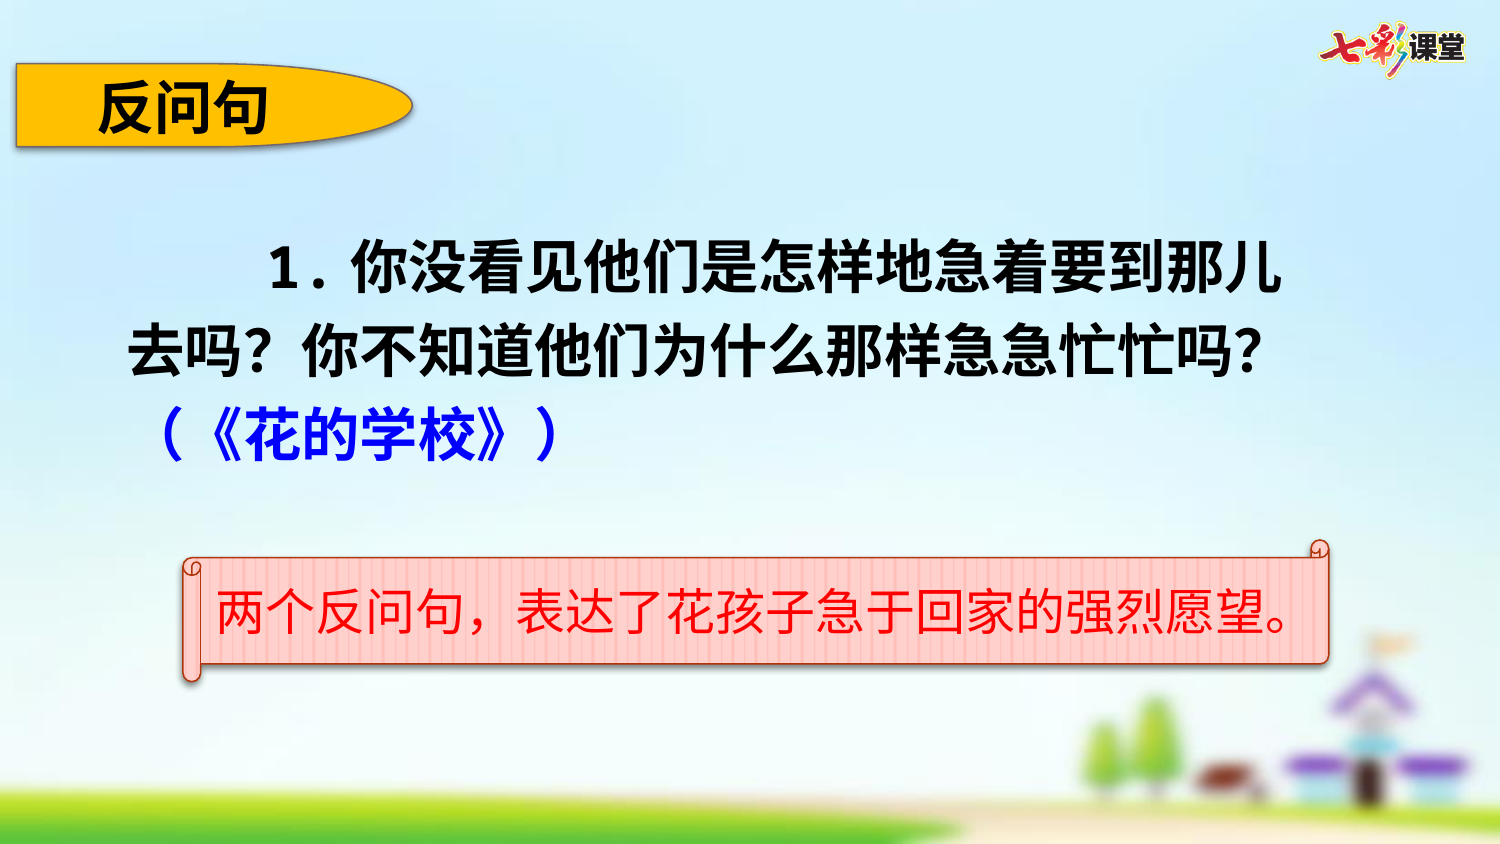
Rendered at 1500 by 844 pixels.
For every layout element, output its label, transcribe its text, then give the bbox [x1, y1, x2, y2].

text_box 1.你没看见他们是怎样地急着要到那儿去吗？你不知道他们为什么那样急急忙忙吗？ （《花的学校》） [112, 209, 1353, 476]
text_box 两个反问句，表达了花孩子急于回家的强烈愿望。 [182, 539, 1330, 683]
picture [0, 0, 1500, 844]
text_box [0, 63, 413, 148]
